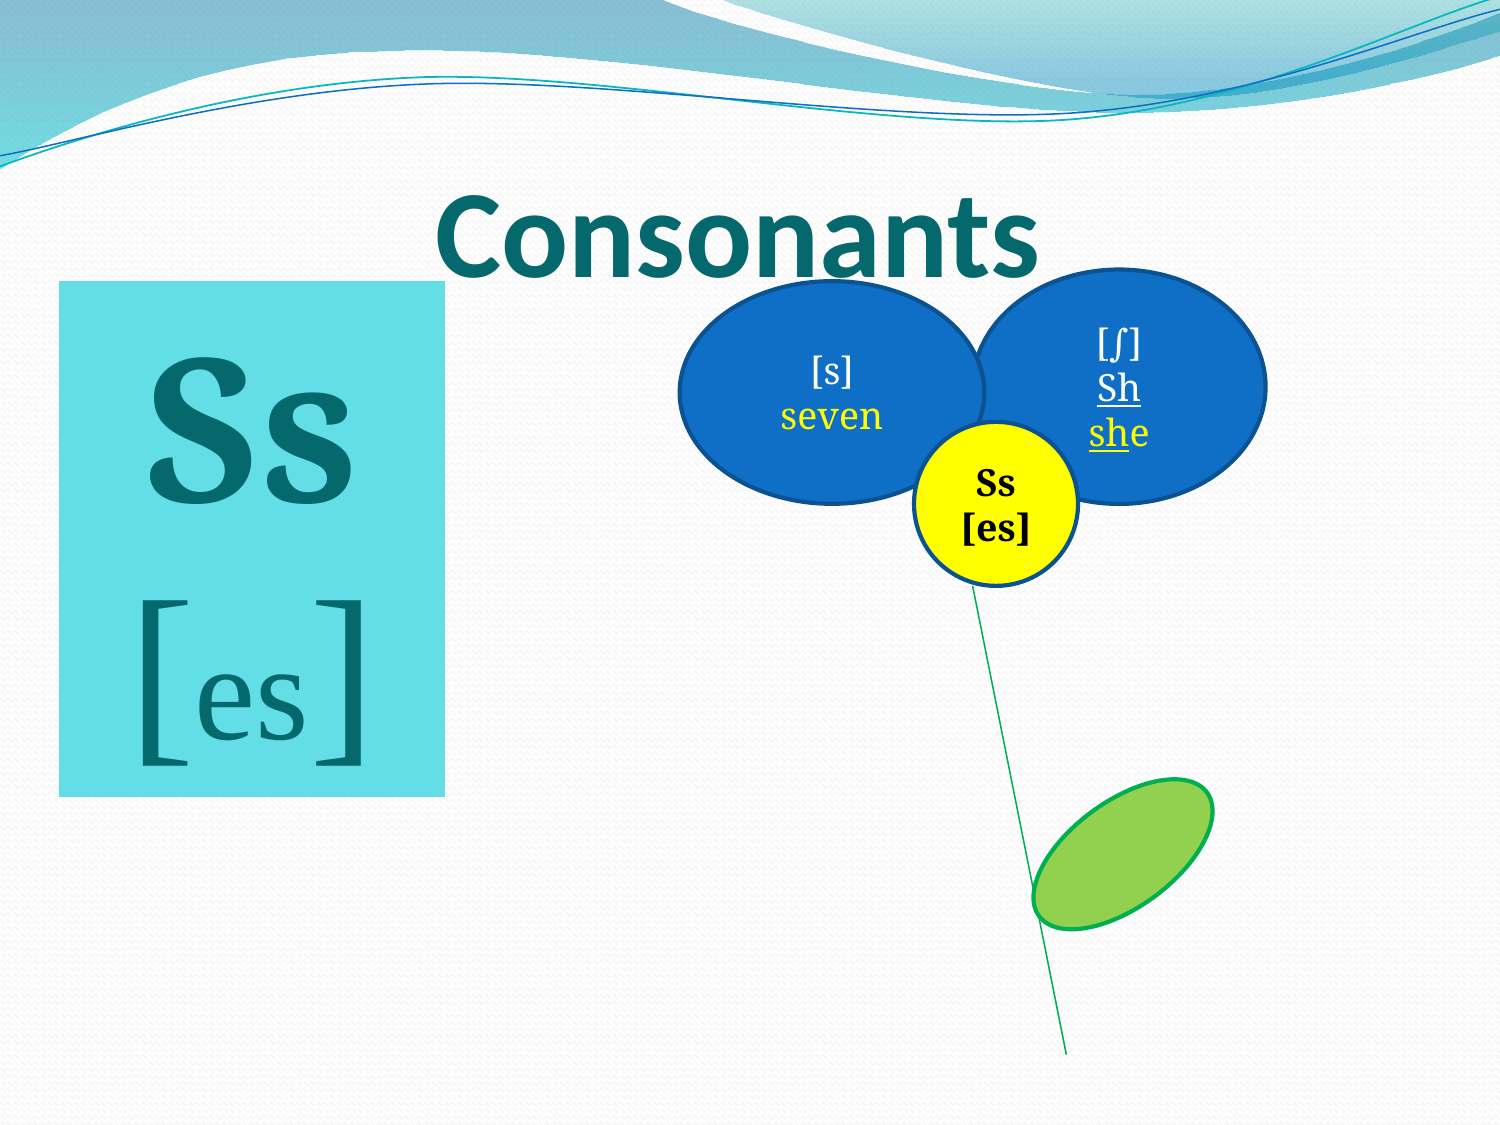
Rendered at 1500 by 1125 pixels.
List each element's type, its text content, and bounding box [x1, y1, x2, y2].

text_box [1031, 880, 1178, 932]
text_box [∫] Sh she [977, 303, 1268, 507]
text_box Ss [es] [911, 419, 1081, 588]
table_header Ss [es] [59, 281, 445, 797]
text_box [s] seven [677, 303, 987, 506]
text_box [784, 773, 1255, 868]
title Consonants [75, 115, 1425, 303]
